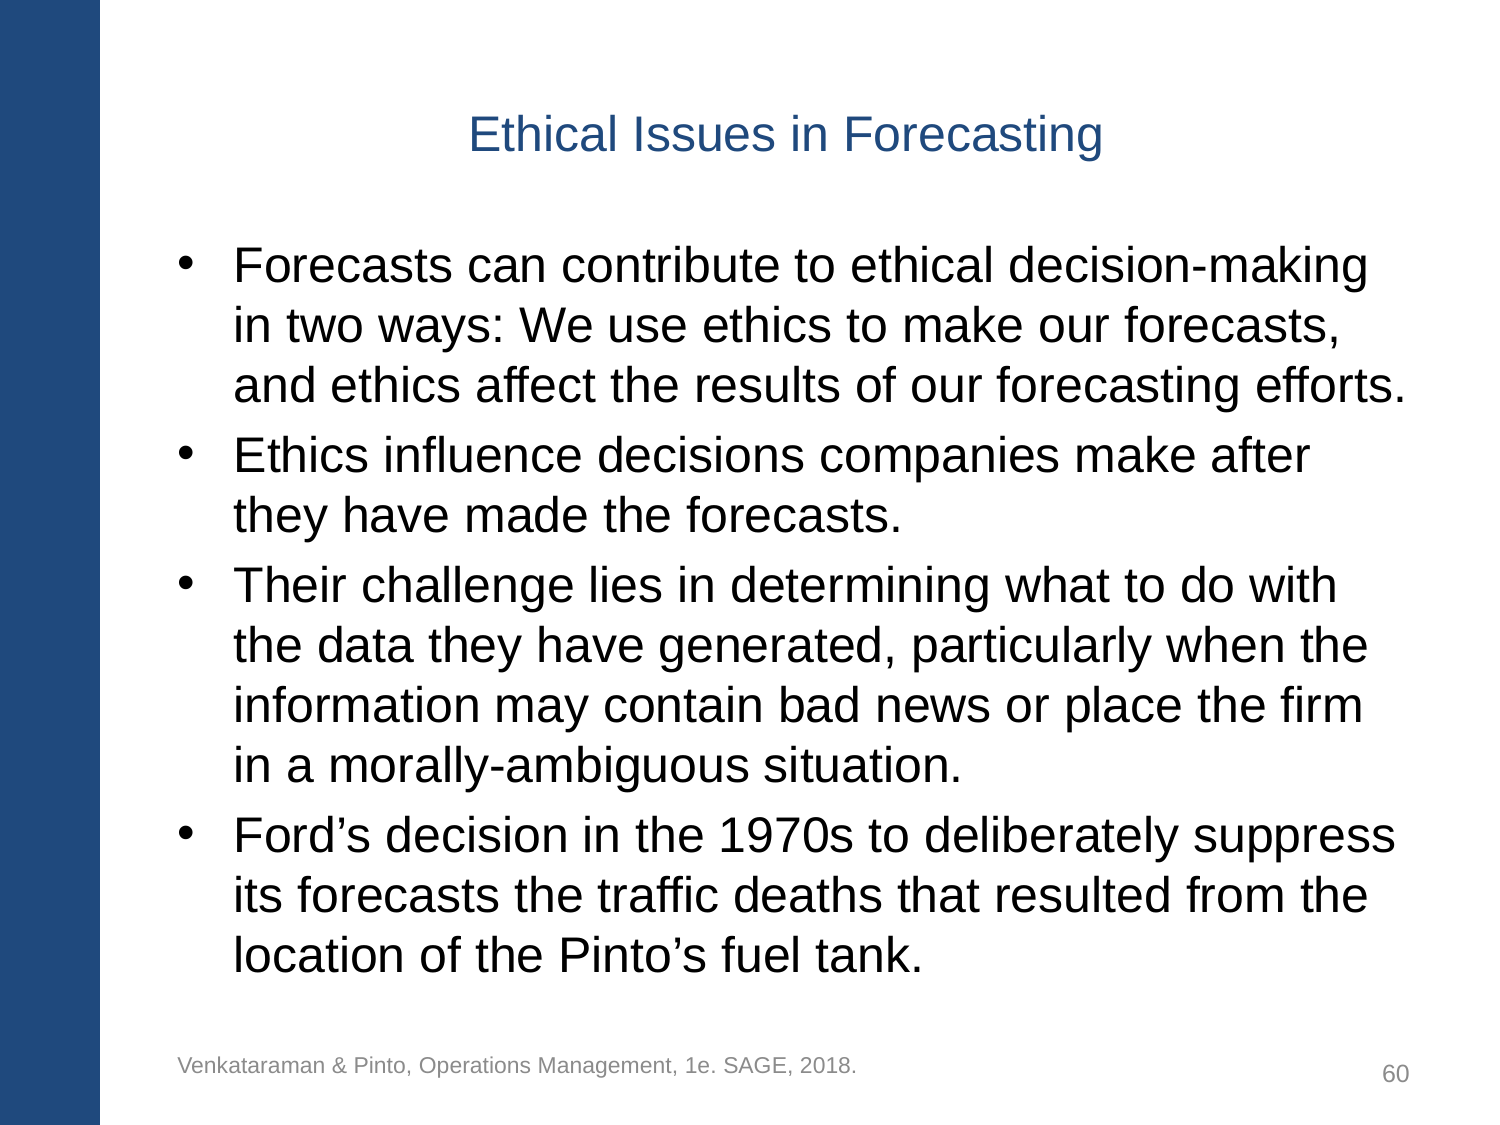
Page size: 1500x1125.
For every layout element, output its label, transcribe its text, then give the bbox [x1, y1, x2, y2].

title Ethical Issues in Forecasting [162, 37, 1425, 224]
slide_number 60 [1350, 1042, 1425, 1103]
list Forecasts can contribute to ethical decision-making in two ways: We use ethics to make our forecasts, and ethics affect the results of our forecasting efforts. Ethics influence decisions companies make after they have made the forecasts. Their challenge lies in determining what to do with the data they have generated, particularly when the information may contain bad news or place the firm in a morally-ambiguous situation. Ford’s decision in the 1970s to deliberately suppress its forecasts the traffic deaths that resulted from the location of the Pinto’s fuel tank. [162, 224, 1425, 1025]
footer Venkataraman & Pinto, Operations Management, 1e. SAGE, 2018. [162, 1042, 1313, 1103]
